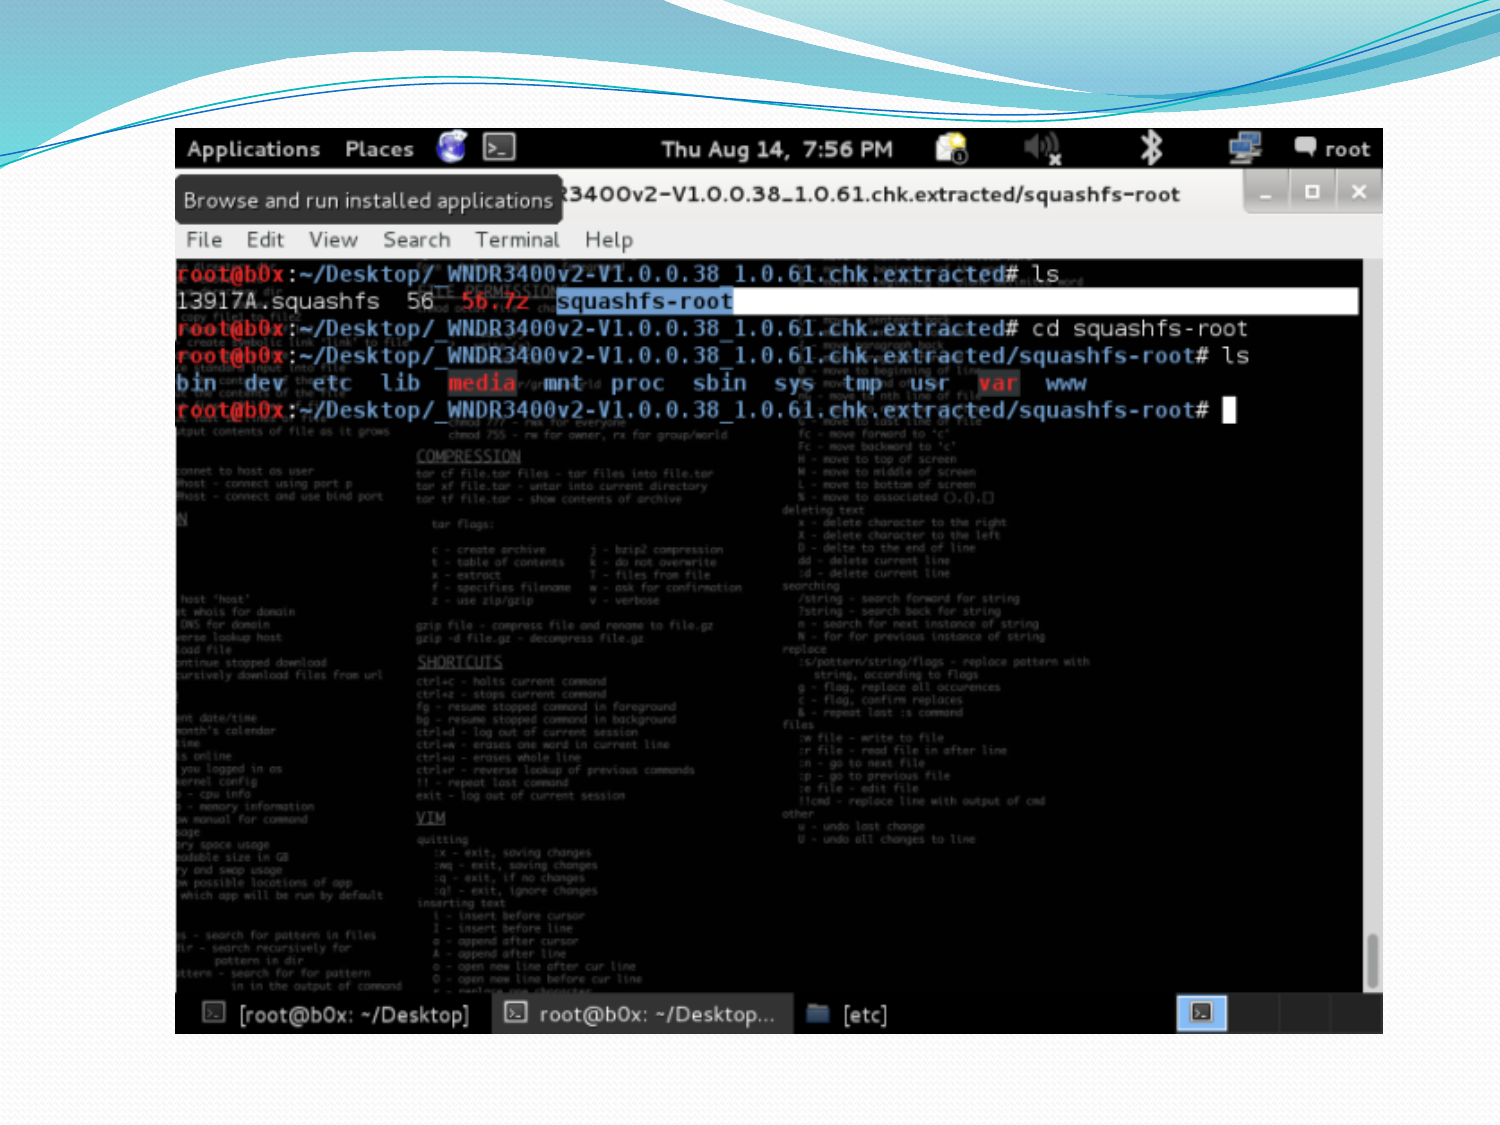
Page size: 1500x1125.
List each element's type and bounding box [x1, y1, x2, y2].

list [175, 128, 1383, 1034]
